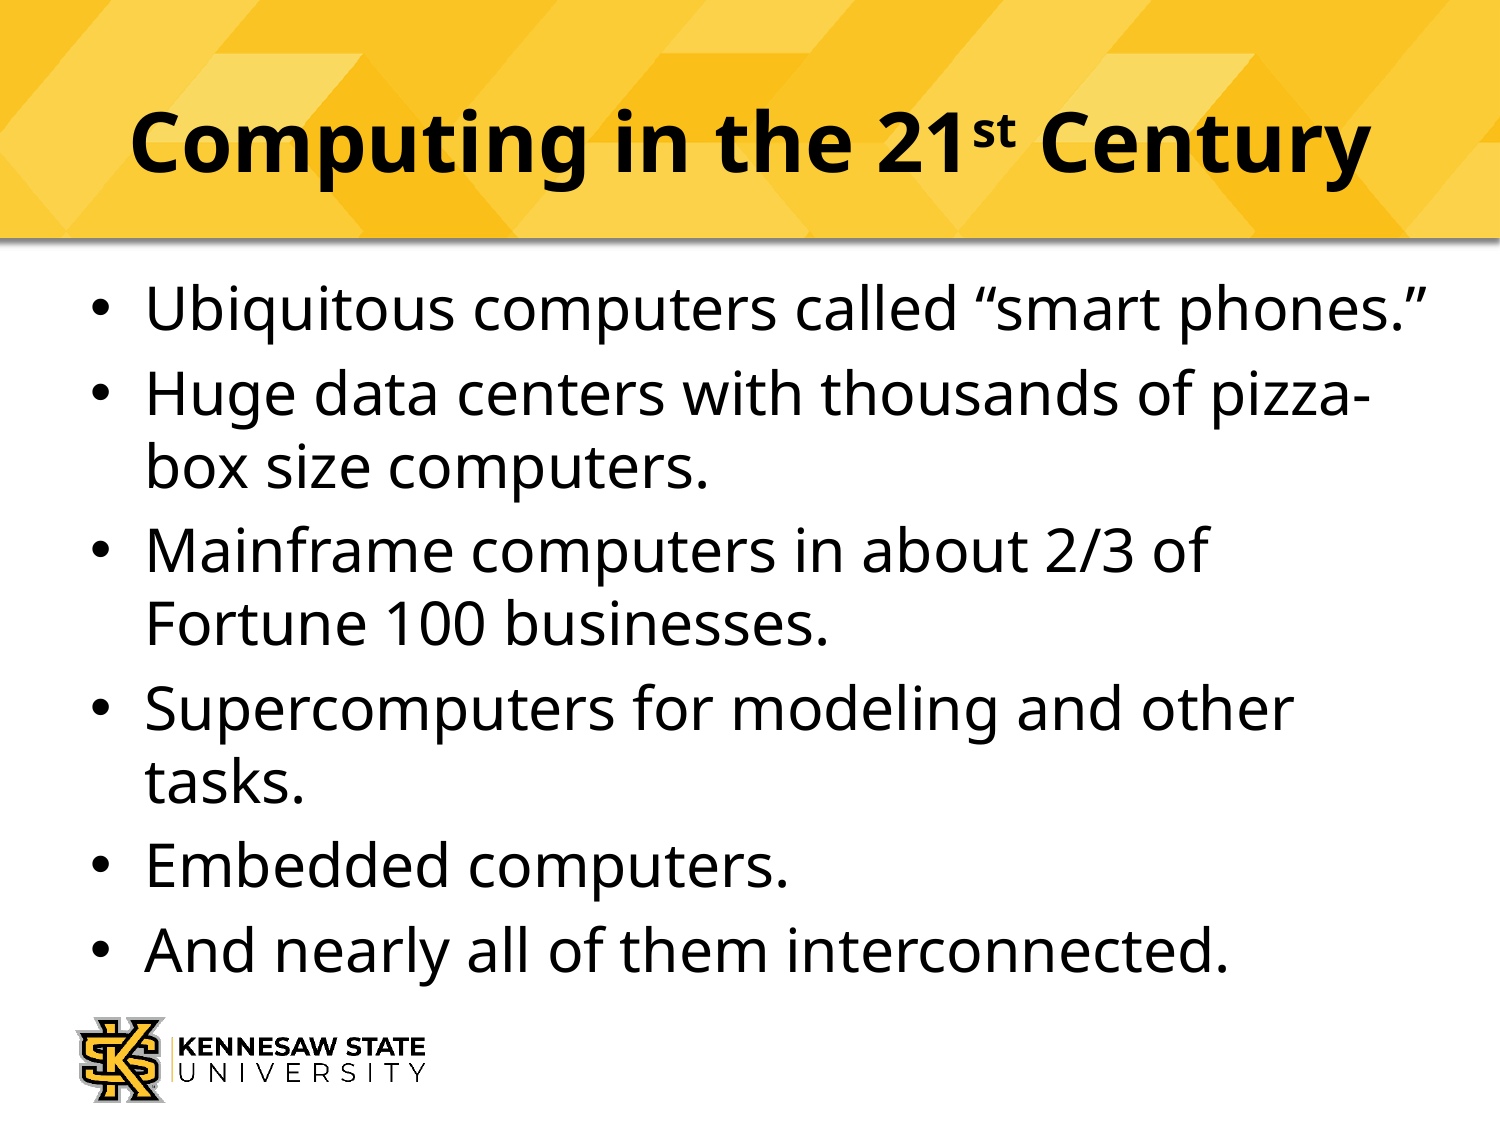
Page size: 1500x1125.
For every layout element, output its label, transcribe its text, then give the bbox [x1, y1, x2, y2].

picture [75, 1017, 425, 1103]
list Ubiquitous computers called “smart phones.” Huge data centers with thousands of pizza-box size computers. Mainframe computers in about 2/3 of Fortune 100 businesses. Supercomputers for modeling and other tasks. Embedded computers. And nearly all of them interconnected. [75, 262, 1450, 1005]
title Computing in the 21st Century [75, 45, 1425, 233]
picture [0, 0, 1500, 251]
